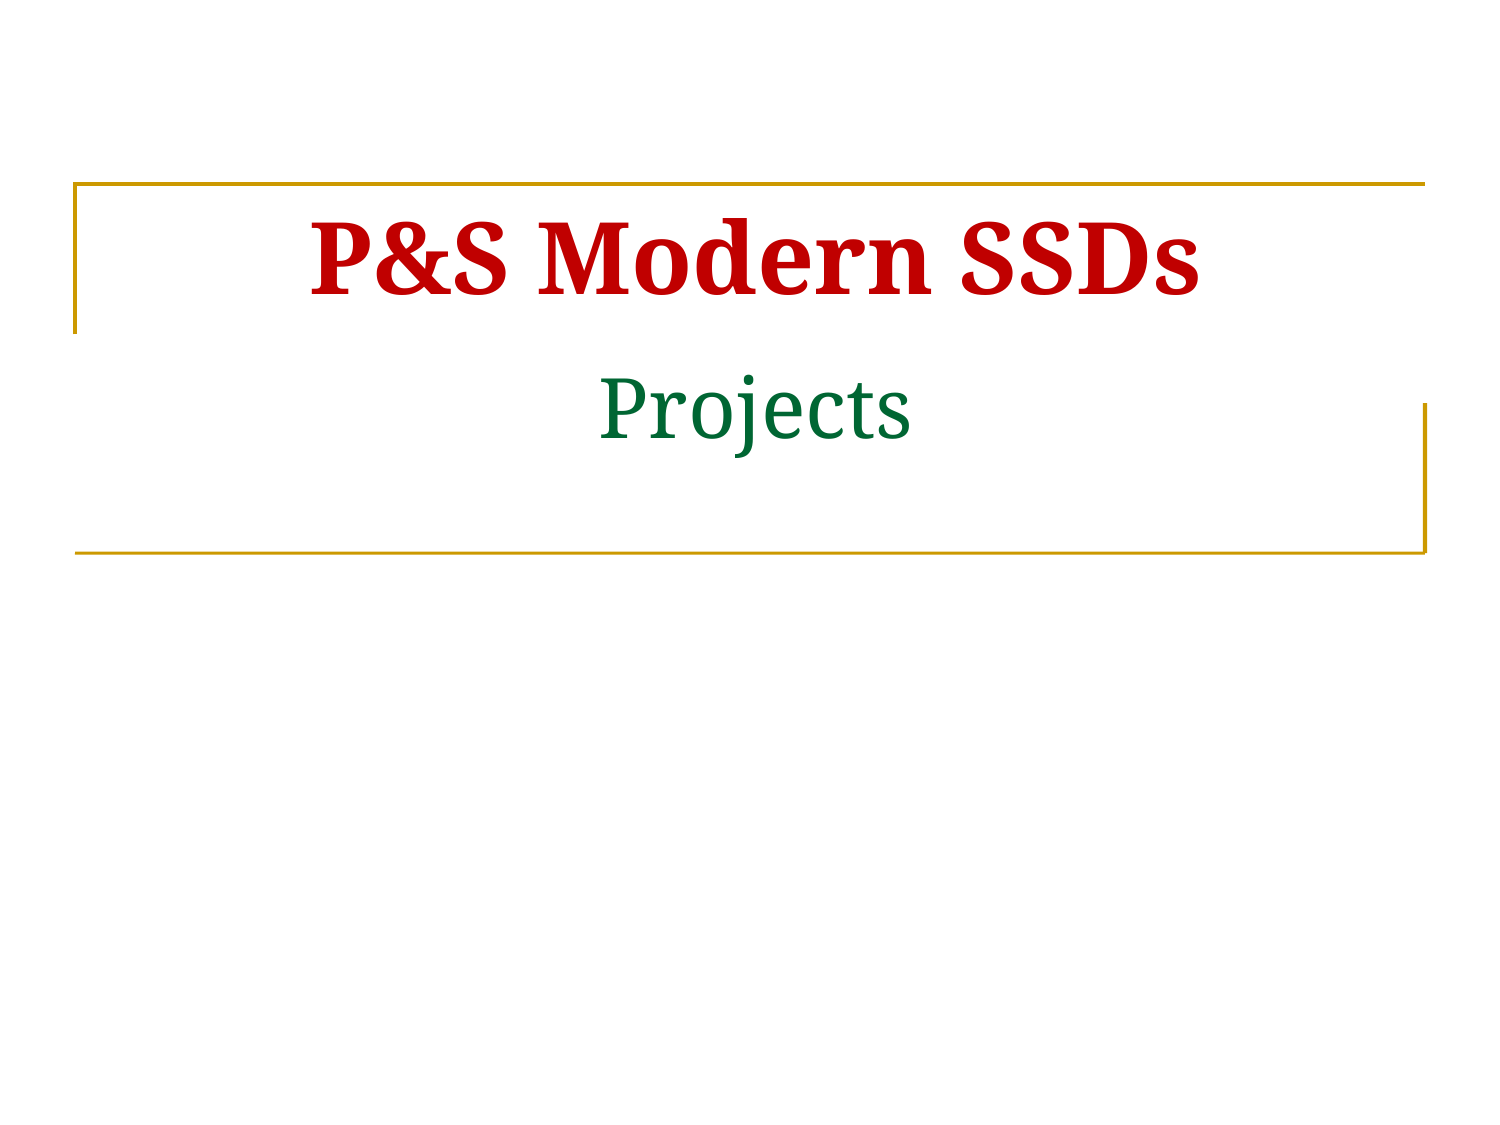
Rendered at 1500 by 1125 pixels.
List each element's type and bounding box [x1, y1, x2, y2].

title [62, 187, 1450, 550]
